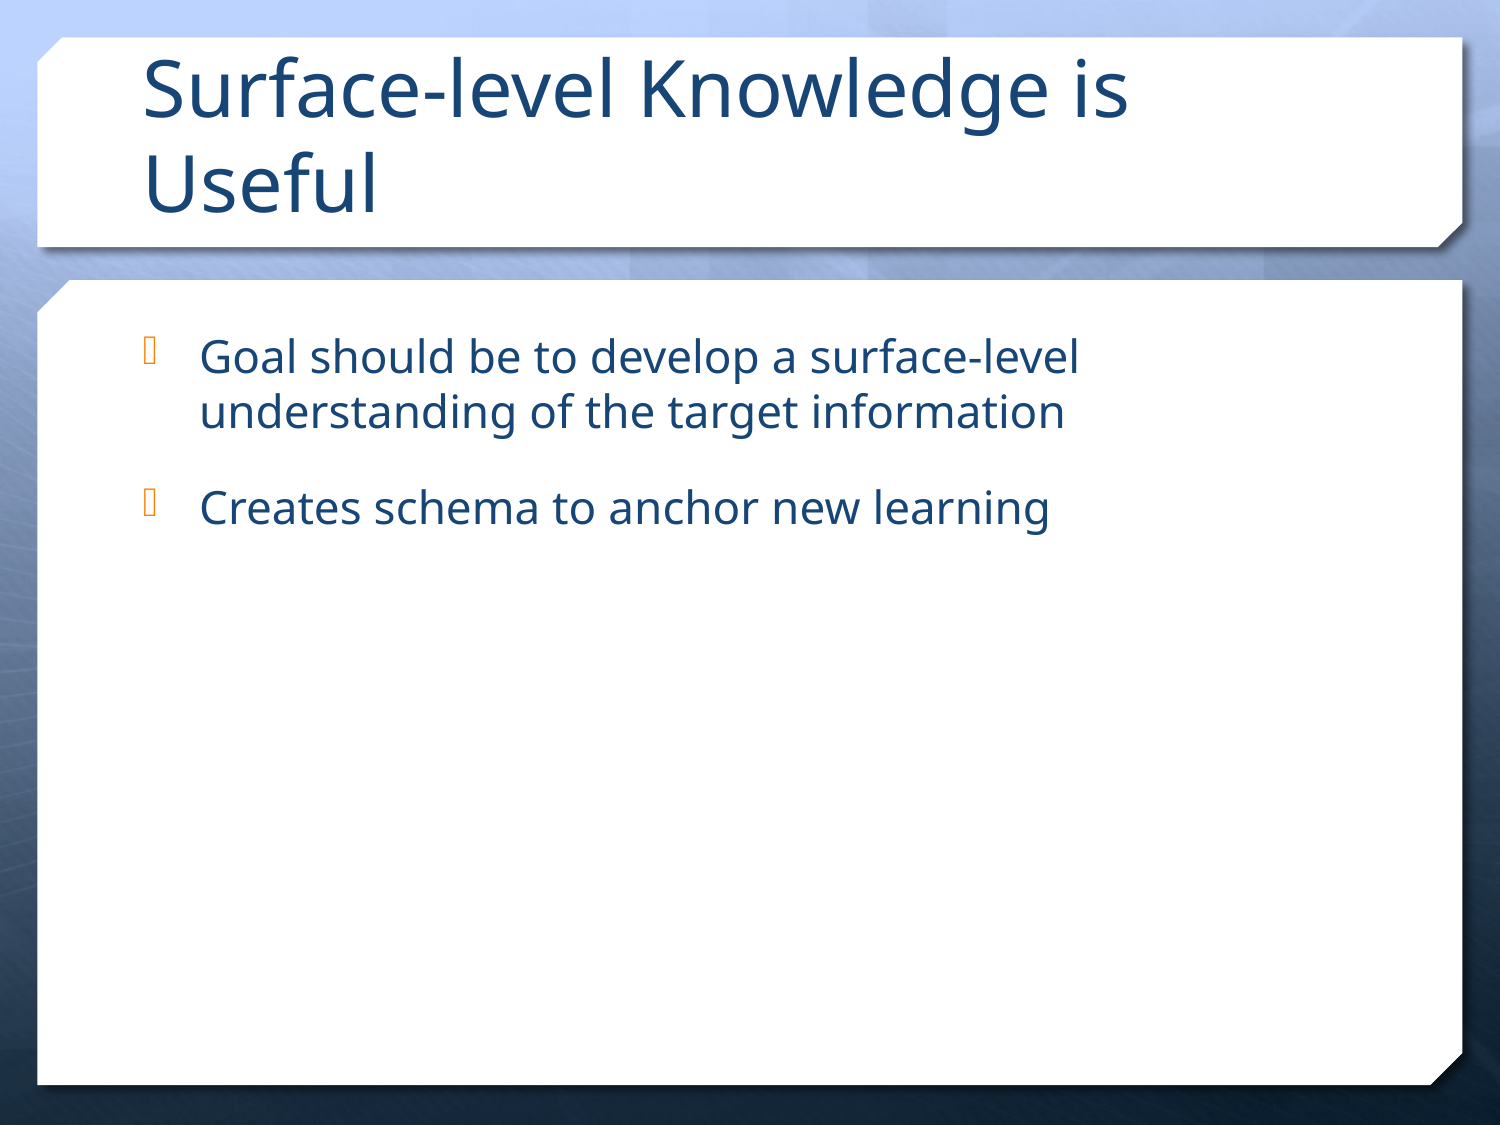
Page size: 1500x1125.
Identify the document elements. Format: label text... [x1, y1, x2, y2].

list Goal should be to develop a surface-level understanding of the target information Creates schema to anchor new learning [127, 319, 1372, 978]
title Surface-level Knowledge is Useful [127, 48, 1372, 236]
